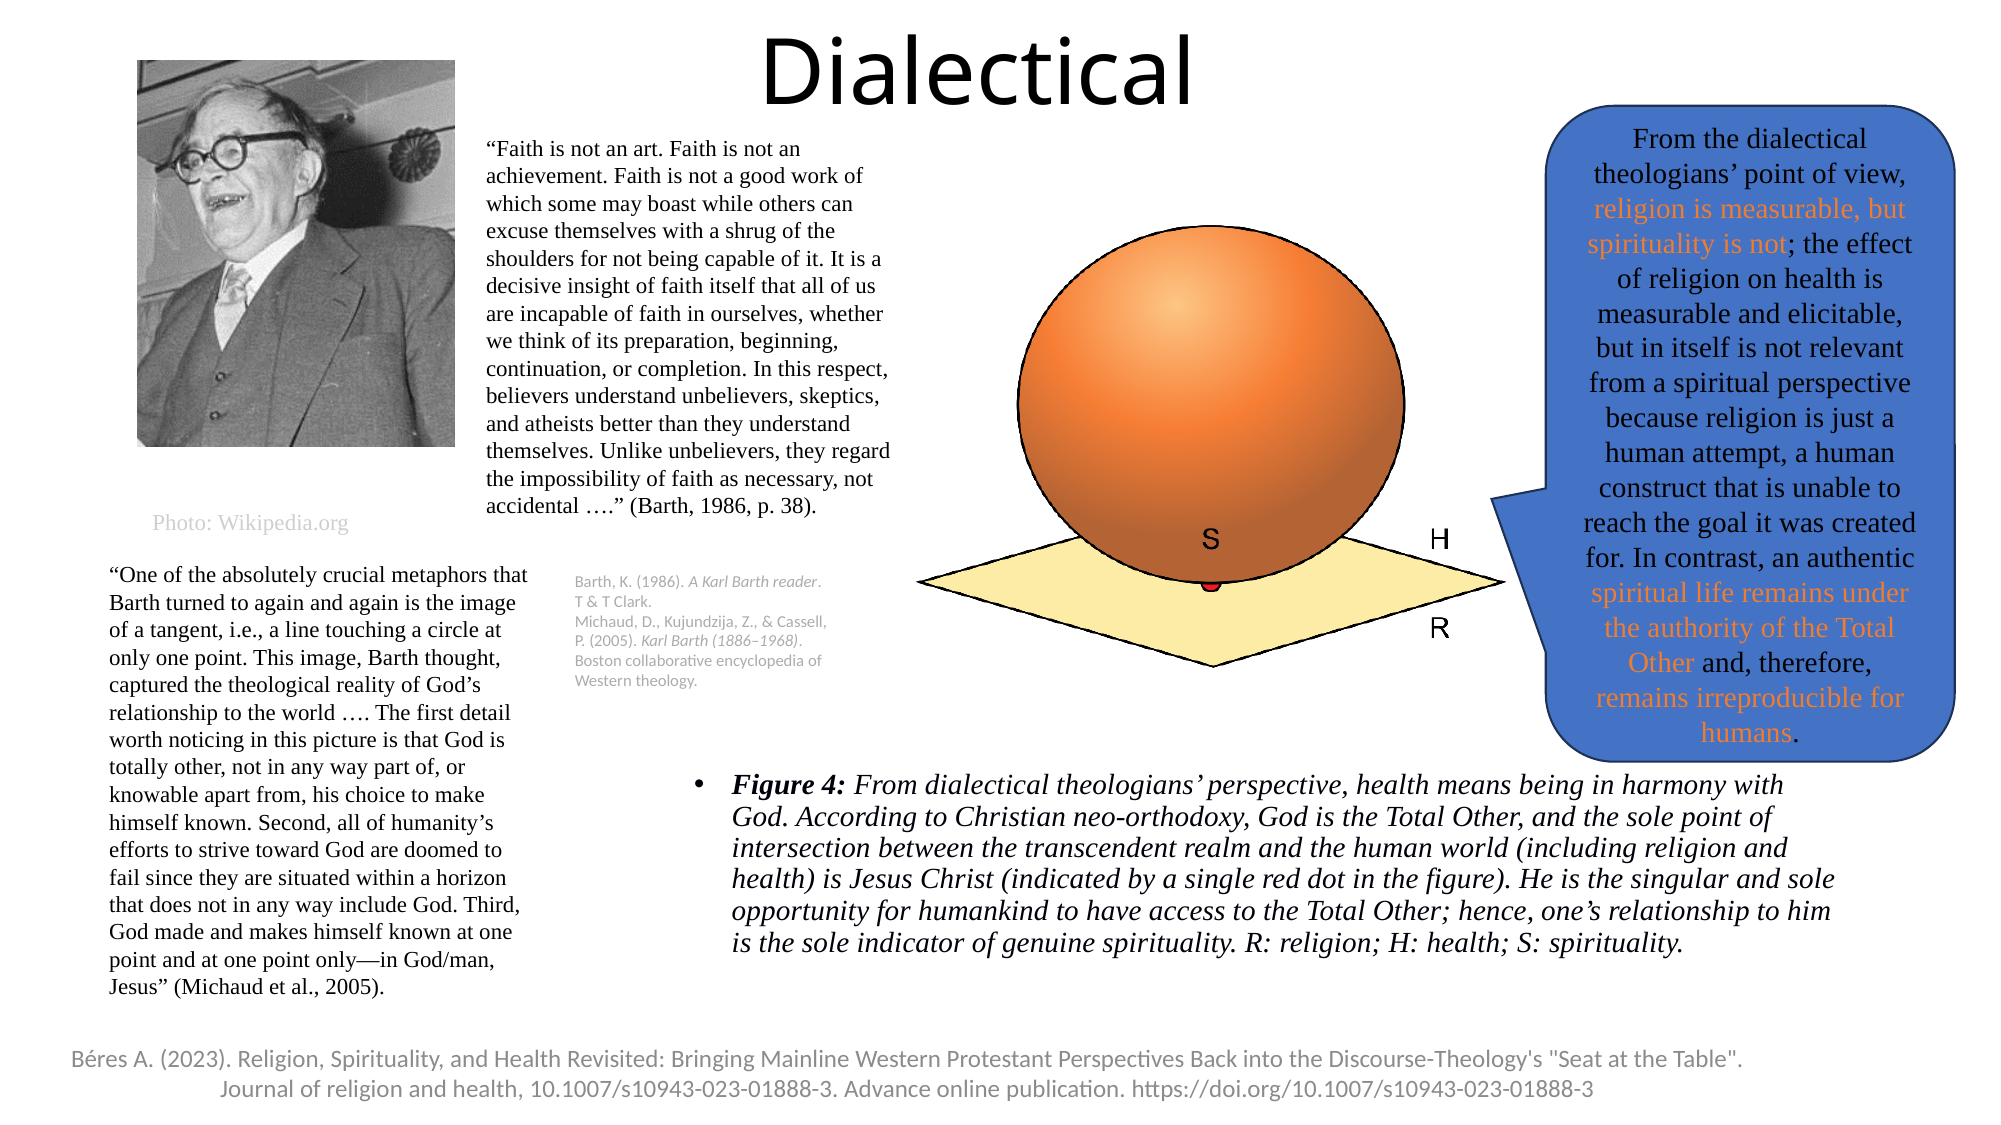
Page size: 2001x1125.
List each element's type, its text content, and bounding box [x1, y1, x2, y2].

text_box “Faith is not an art. Faith is not an achievement. Faith is not a good work of which some may boast while others can excuse themselves with a shrug of the shoulders for not being capable of it. It is a decisive insight of faith itself that all of us are incapable of faith in ourselves, whether we think of its preparation, beginning, continuation, or completion. In this respect, believers understand unbelievers, skeptics, and atheists better than they understand themselves. Unlike unbelievers, they regard the impossibility of faith as necessary, not accidental ….” (Barth, 1986, p. 38). [471, 126, 922, 526]
text_box Béres A. (2023). Religion, Spirituality, and Health Revisited: Bringing Mainline Western Protestant Perspectives Back into the Discourse-Theology's "Seat at the Table". Journal of religion and health, 10.1007/s10943-023-01888-3. Advance online publication. https://doi.org/10.1007/s10943-023-01888-3​ [34, 1042, 1784, 1103]
text_box Barth, K. (1986). A Karl Barth reader. T & T Clark. Michaud, D., Kujundzija, Z., & Cassell, P. (2005). Karl Barth (1886–1968). Boston collaborative encyclopedia of Western theology. [559, 542, 844, 718]
text_box From the dialectical theologians’ point of view, religion is measurable, but spirituality is not; the effect of religion on health is measurable and elicitable, but in itself is not relevant from a spiritual perspective because religion is just a human attempt, a human construct that is unable to reach the goal it was created for. In contrast, an authentic spiritual life remains under the authority of the Total Other and, therefore, remains irreproducible for humans. [1513, 104, 1956, 763]
list Figure 4: From dialectical theologians’ perspective, health means being in harmony with God. According to Christian neo-orthodoxy, God is the Total Other, and the sole point of intersection between the transcendent realm and the human world (including religion and health) is Jesus Christ (indicated by a single red dot in the figure). He is the singular and sole opportunity for humankind to have access to the Total Other; hence, one’s relationship to him is the sole indicator of genuine spirituality. R: religion; H: health; S: spirituality. [679, 761, 1863, 1014]
text_box Photo: Wikipedia.org [137, 500, 588, 543]
picture [908, 221, 1513, 671]
text_box Dialectical [743, 0, 1257, 186]
picture [136, 60, 455, 447]
text_box “One of the absolutely crucial metaphors that Barth turned to again and again is the image of a tangent, i.e., a line touching a circle at only one point. This image, Barth thought, captured the theological reality of God’s relationship to the world …. The first detail worth noticing in this picture is that God is totally other, not in any way part of, or knowable apart from, his choice to make himself known. Second, all of humanity’s efforts to strive toward God are doomed to fail since they are situated within a horizon that does not in any way include God. Third, God made and makes himself known at one point and at one point only—in God/man, Jesus” (Michaud et al., 2005). [94, 552, 545, 1007]
